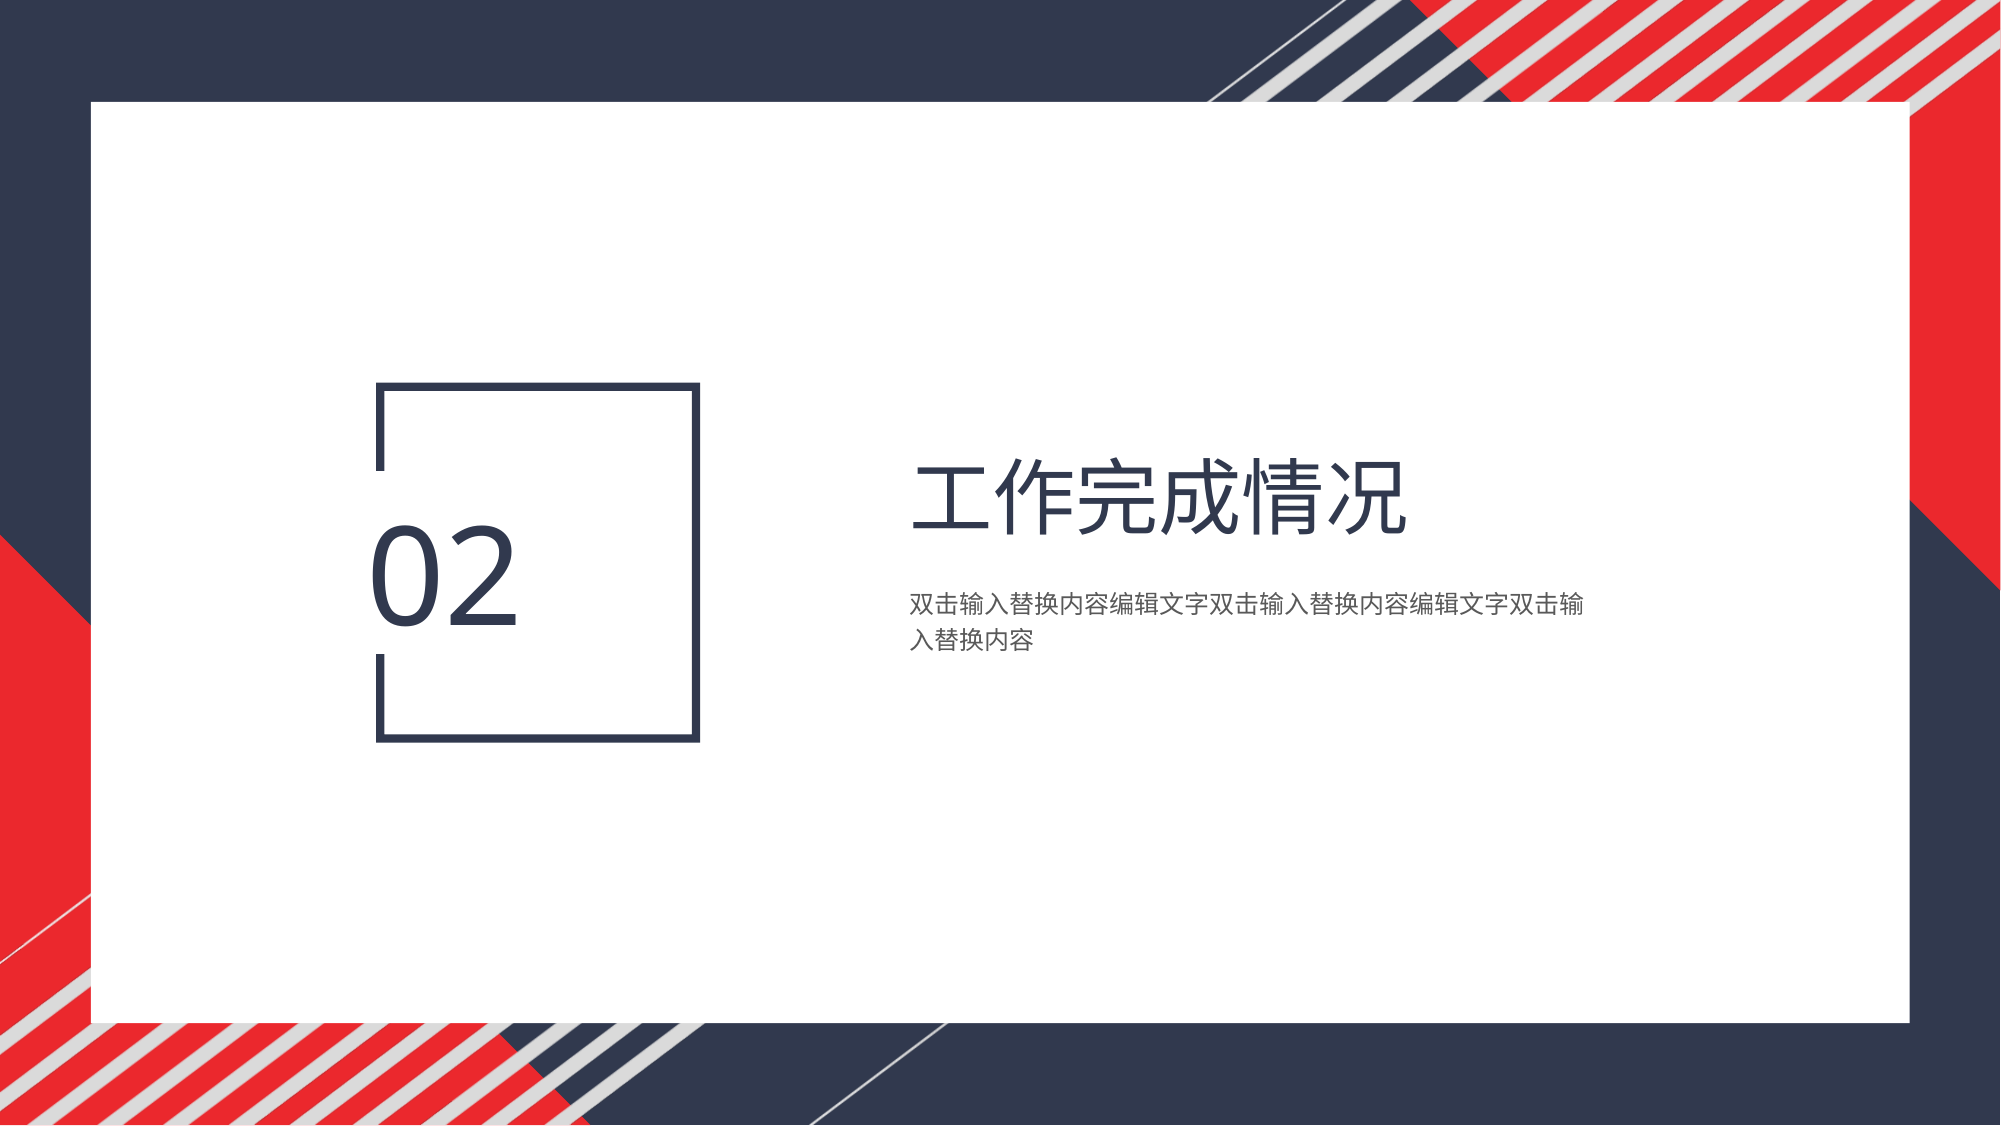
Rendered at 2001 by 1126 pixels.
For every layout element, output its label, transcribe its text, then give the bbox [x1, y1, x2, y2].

picture [0, 0, 2001, 1125]
text_box 工作完成情况 [894, 437, 1486, 552]
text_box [351, 382, 701, 743]
text_box 双击输入替换内容编辑文字双击输入替换内容编辑文字双击输入替换内容 [894, 575, 1604, 662]
